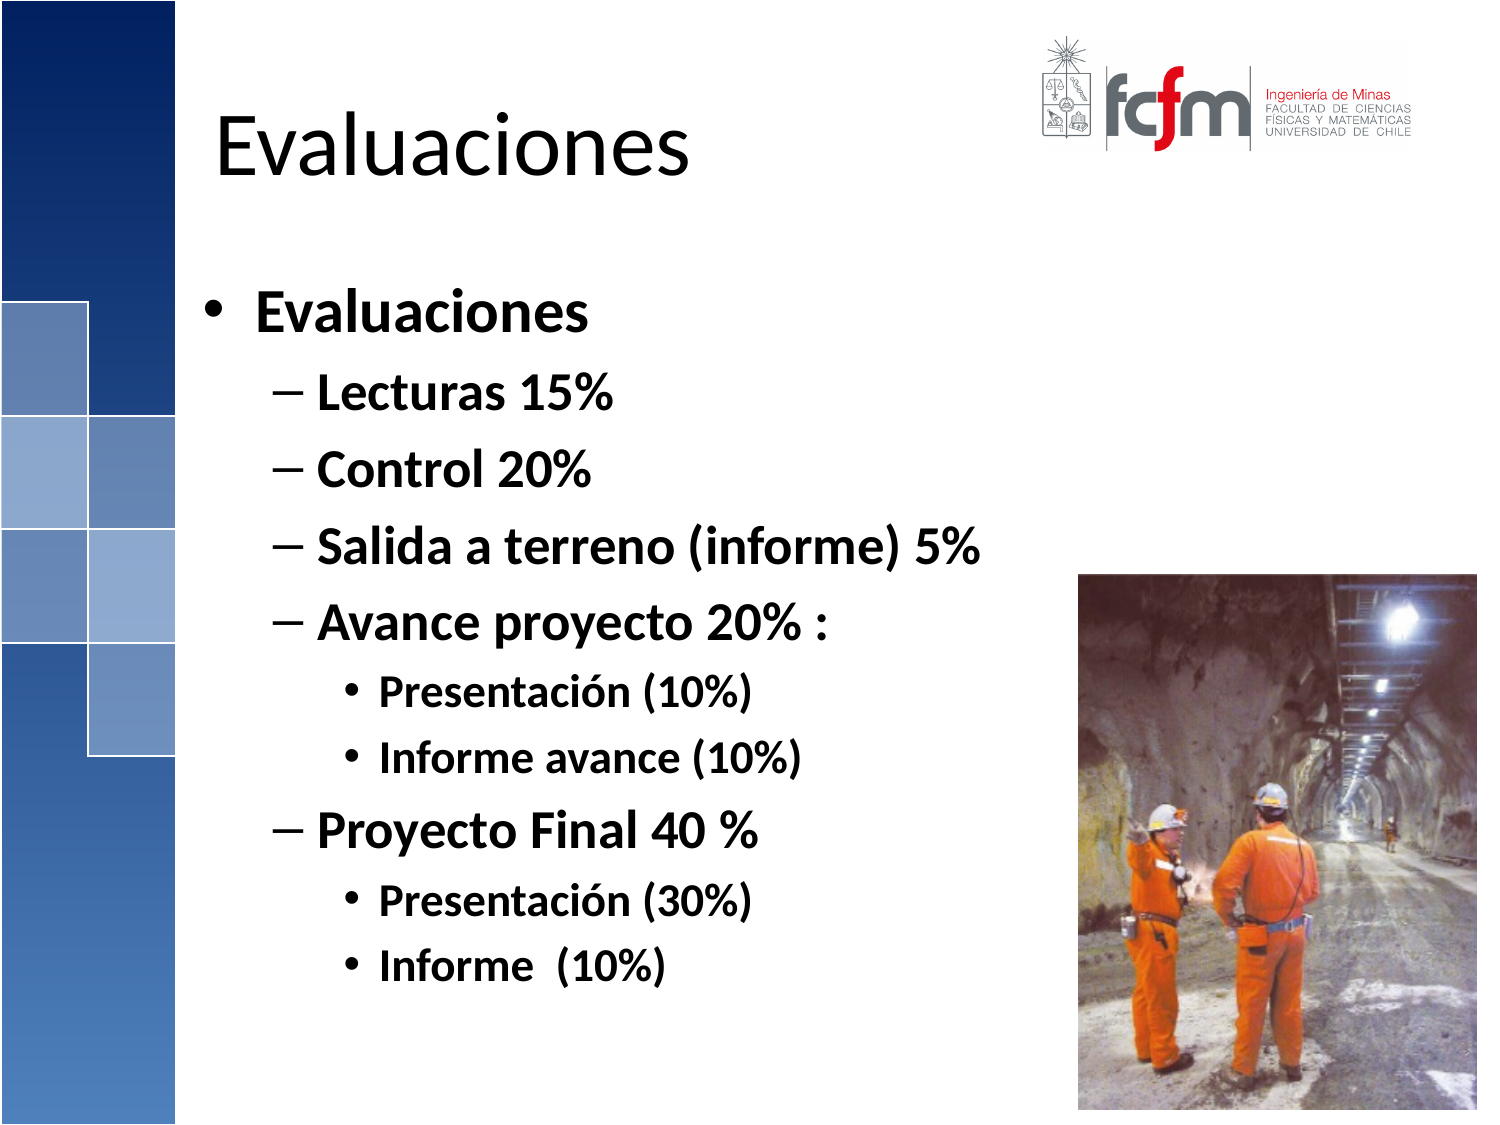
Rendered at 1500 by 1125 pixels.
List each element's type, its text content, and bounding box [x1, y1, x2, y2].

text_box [0, 0, 176, 1125]
title Evaluaciones [199, 45, 1425, 233]
picture [1077, 573, 1477, 1111]
list Evaluaciones Lecturas 15% Control 20% Salida a terreno (informe) 5% Avance proyecto 20% : Presentación (10%) Informe avance (10%) Proyecto Final 40 % Presentación (30%) Informe (10%) [187, 262, 1425, 1005]
picture [1042, 34, 1411, 153]
